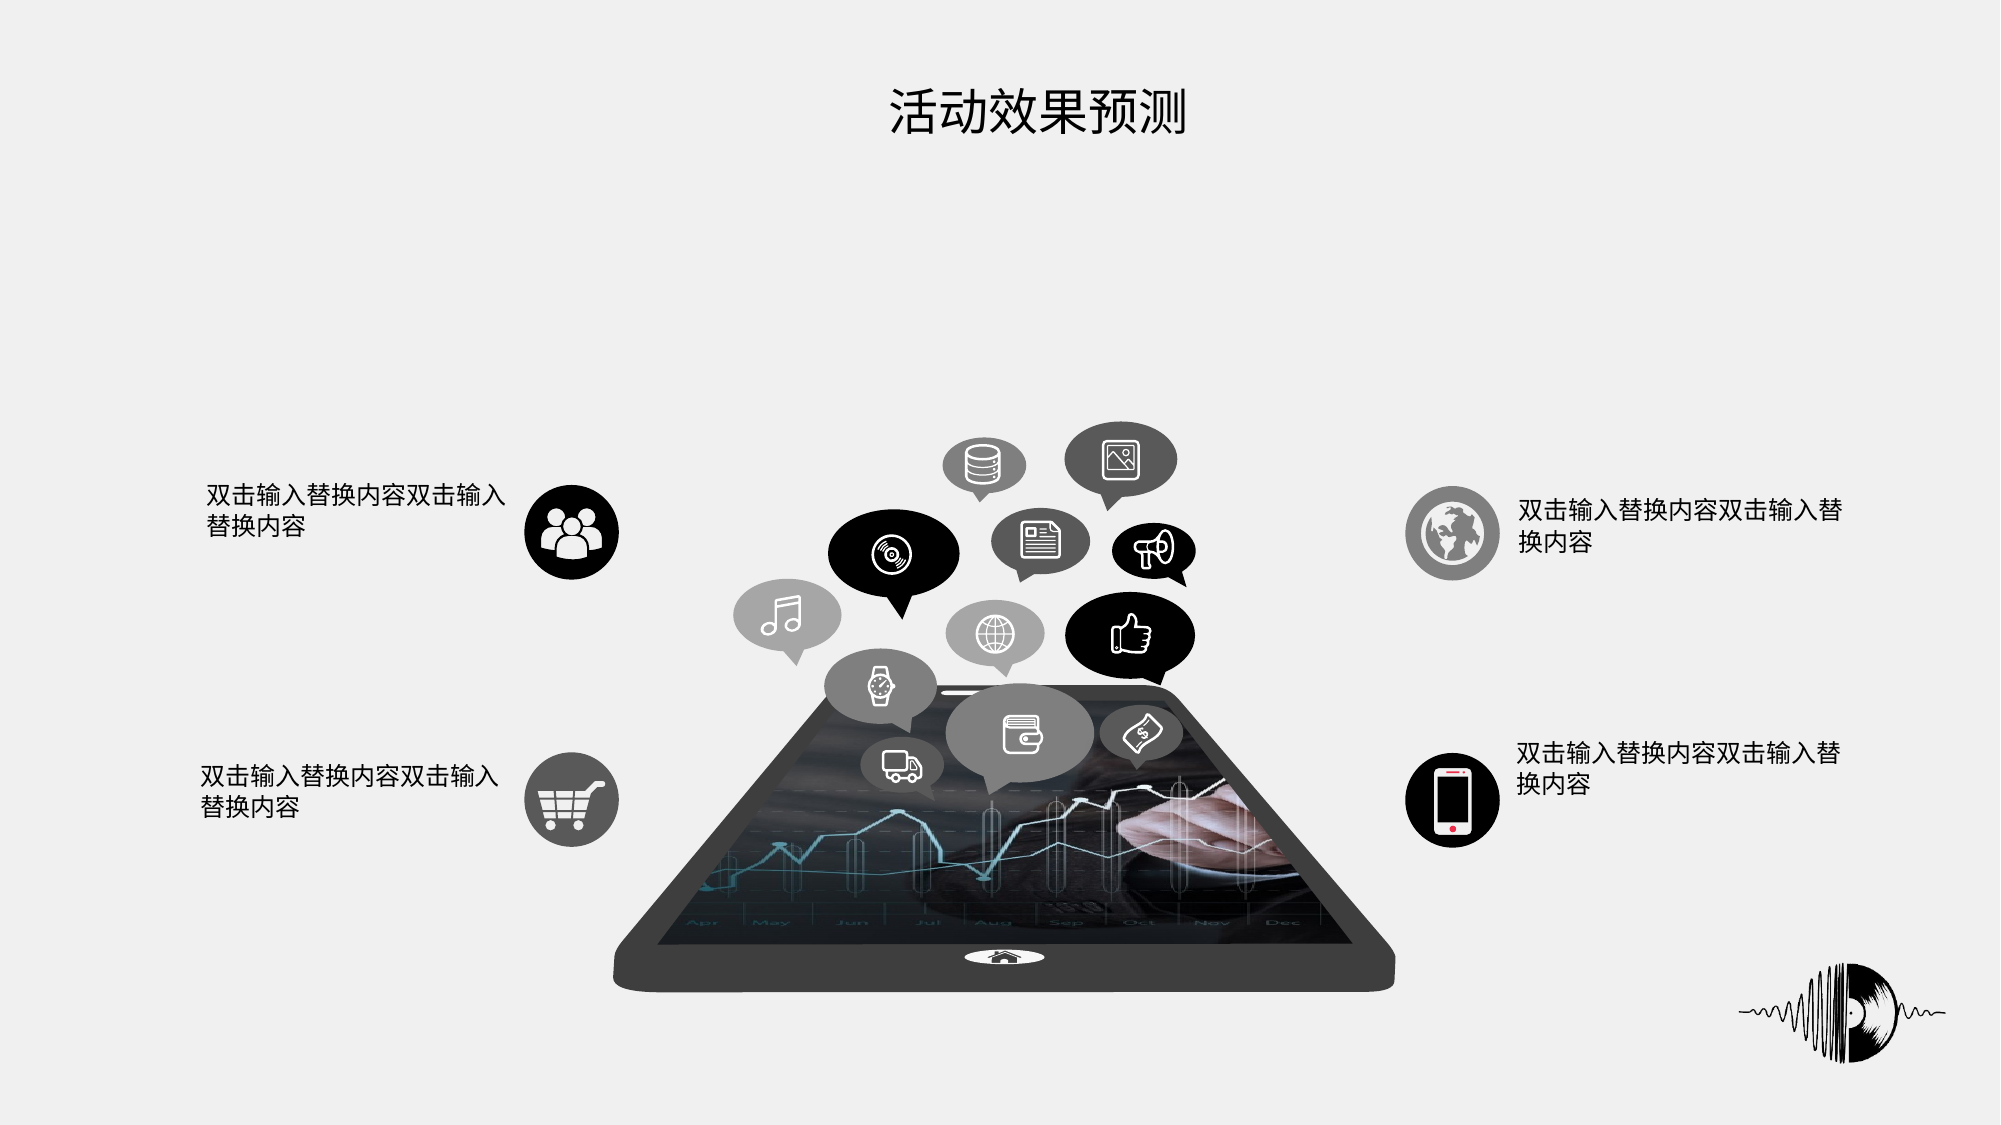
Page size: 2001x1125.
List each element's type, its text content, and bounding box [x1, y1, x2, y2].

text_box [613, 421, 1398, 993]
text_box 双击输入替换内容双击输入替换内容 [191, 470, 538, 549]
text_box 双击输入替换内容双击输入替换内容 [1501, 729, 1863, 807]
text_box [527, 484, 613, 580]
text_box 双击输入替换内容双击输入替换内容 [1503, 486, 1865, 564]
text_box 活动效果预测 [873, 72, 1204, 148]
text_box 双击输入替换内容双击输入替换内容 [185, 751, 531, 830]
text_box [1405, 752, 1500, 848]
picture [1722, 859, 1963, 1125]
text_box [1405, 485, 1500, 581]
text_box [531, 752, 613, 847]
